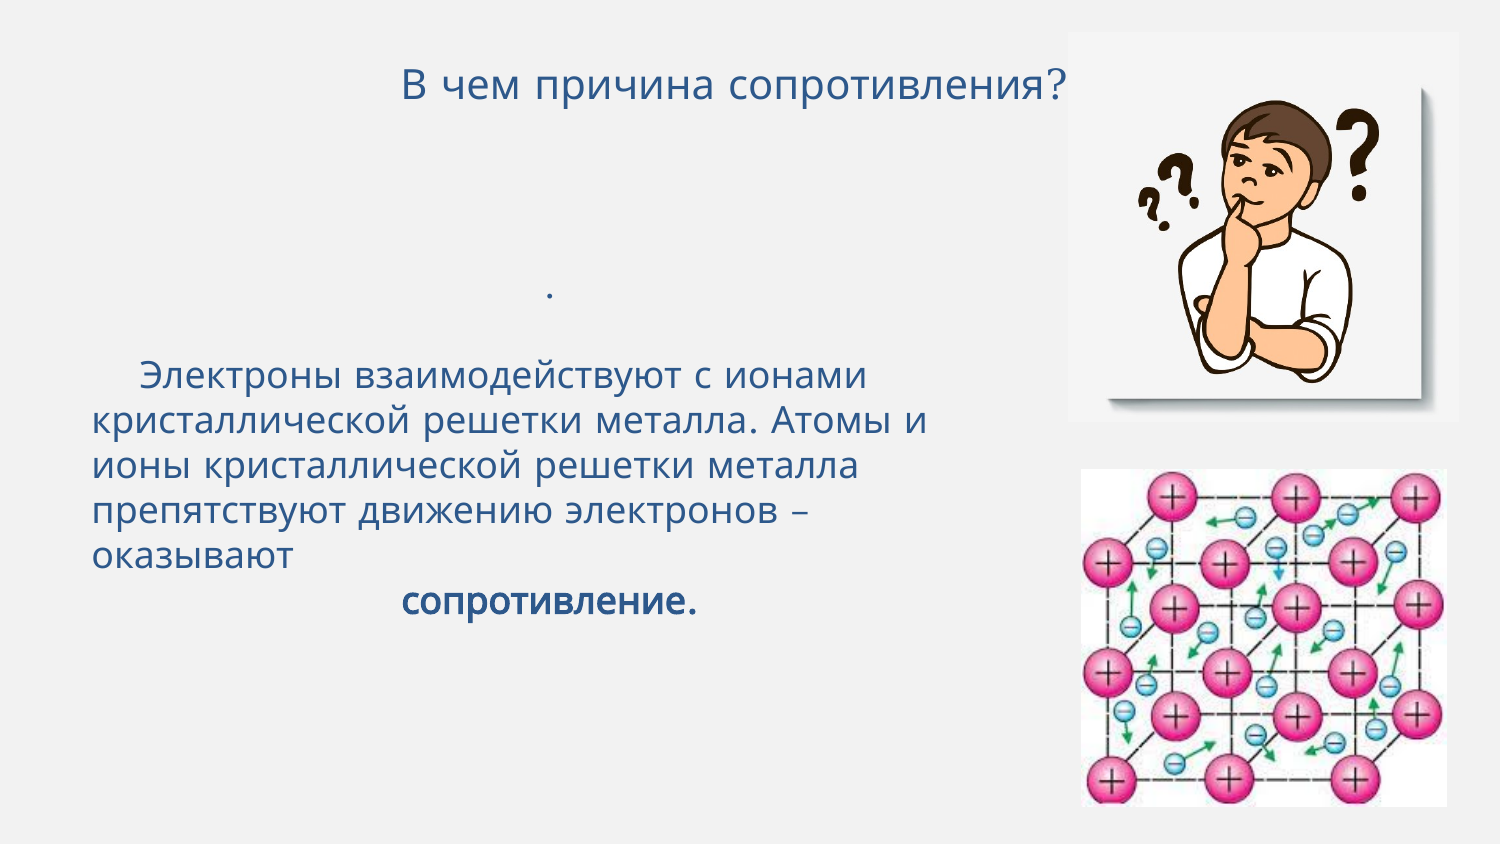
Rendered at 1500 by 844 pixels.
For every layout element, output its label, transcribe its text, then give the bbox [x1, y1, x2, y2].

picture [1080, 468, 1447, 807]
picture [1068, 31, 1459, 423]
text_box В чем причина сопротивления? [53, 50, 1063, 206]
